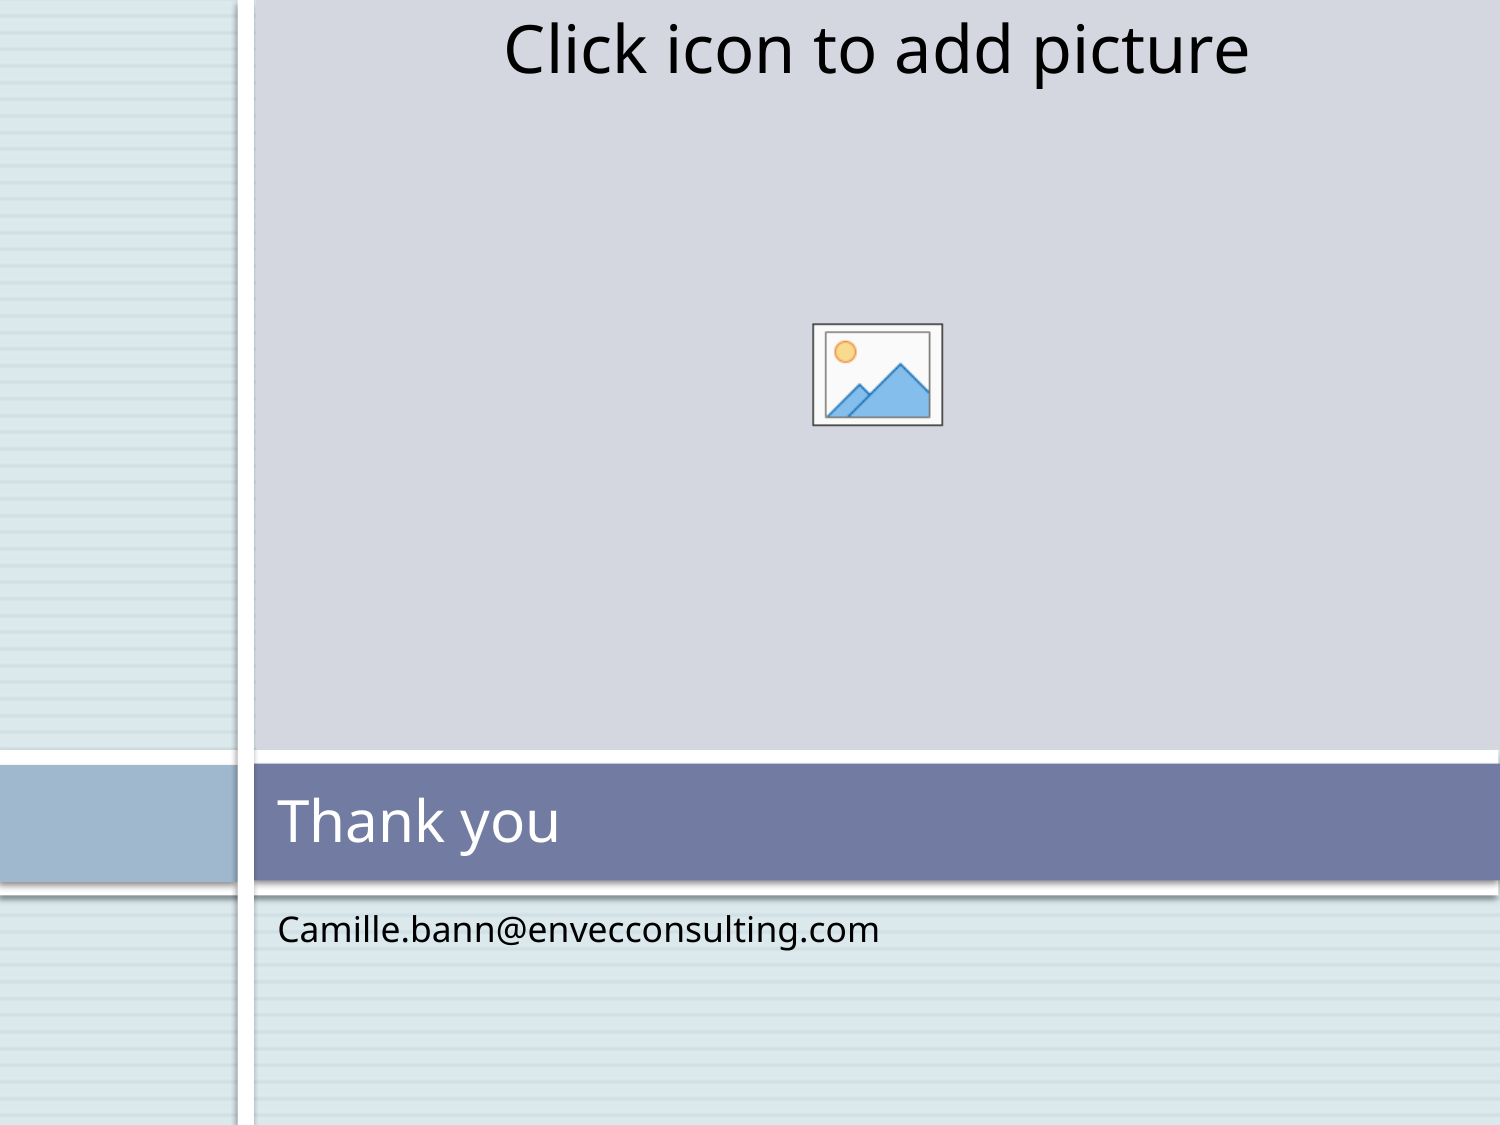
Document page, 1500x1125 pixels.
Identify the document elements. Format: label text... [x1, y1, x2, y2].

list Camille.bann@envecconsulting.com [262, 900, 1463, 1013]
picture [255, 0, 1500, 750]
title Thank you [262, 762, 1463, 875]
